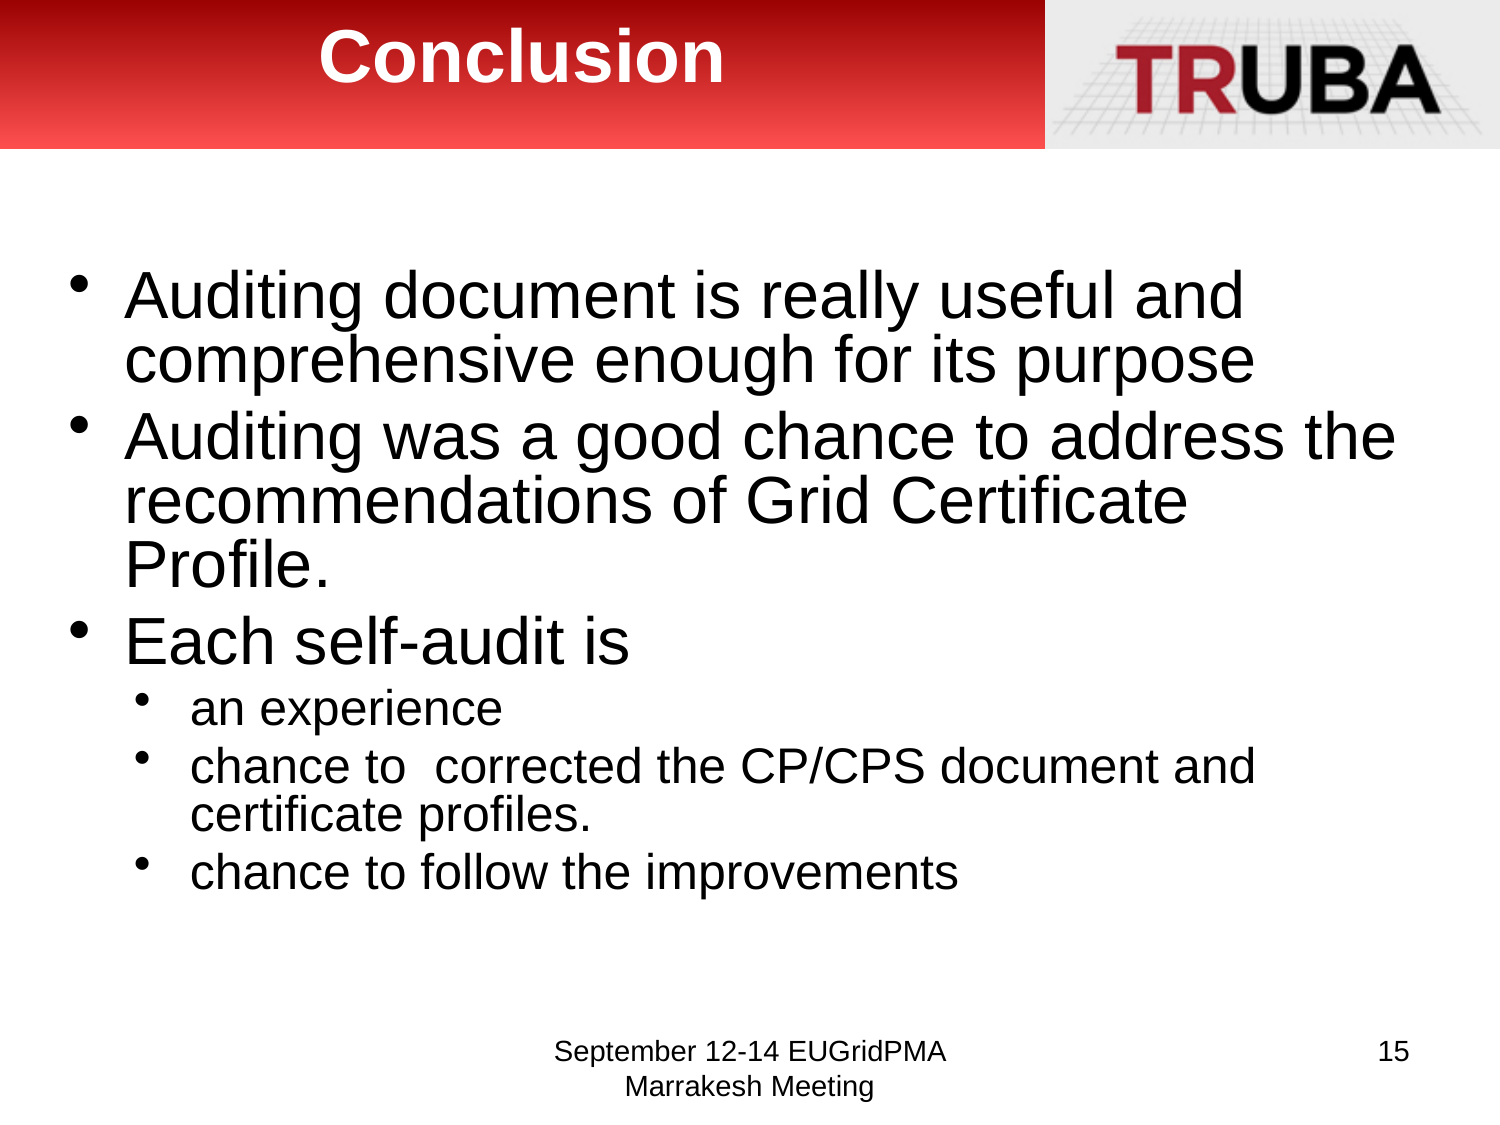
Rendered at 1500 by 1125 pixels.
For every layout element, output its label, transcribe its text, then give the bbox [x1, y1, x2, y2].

list Auditing document is really useful and comprehensive enough for its purpose Auditing was a good chance to address the recommendations of Grid Certificate Profile. Each self-audit is an experience chance to corrected the CP/CPS document and certificate profiles. chance to follow the improvements [52, 196, 1426, 1071]
text_box Conclusion [0, 0, 1043, 149]
slide_number 15 [1074, 1024, 1426, 1103]
footer September 12-14 EUGridPMA Marrakesh Meeting [512, 1024, 988, 1103]
picture [1045, 0, 1500, 150]
